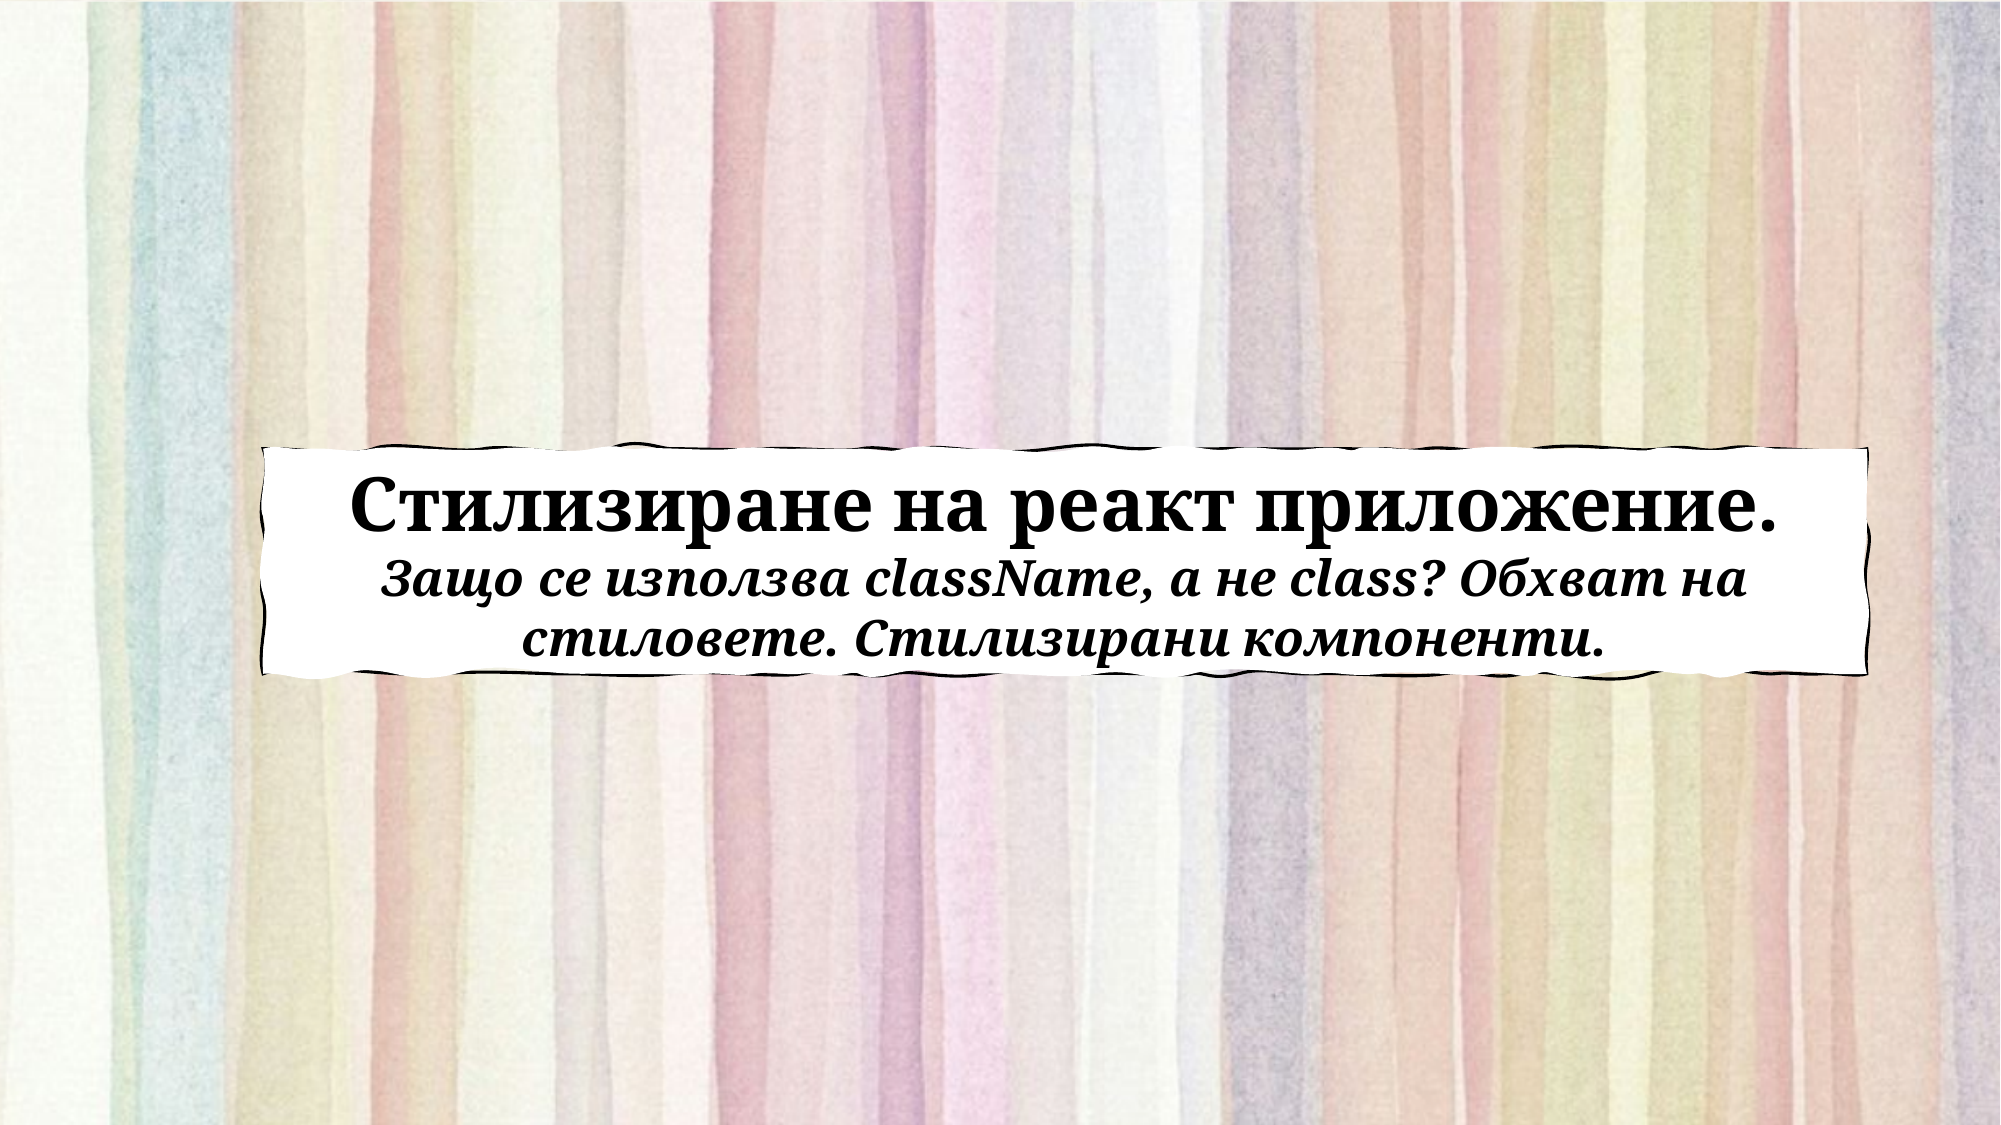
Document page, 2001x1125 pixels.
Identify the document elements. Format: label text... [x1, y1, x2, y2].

text_box Стилизиране на реакт приложение. Защо се използва className, а не class? Обхват на стиловете. Стилизирани компоненти. [259, 444, 466, 680]
text_box Стилизиране на реакт приложение. Защо се използва className, а не class? Обхват на стиловете. Стилизирани компоненти. [1662, 445, 1871, 678]
picture [0, 0, 2001, 1125]
